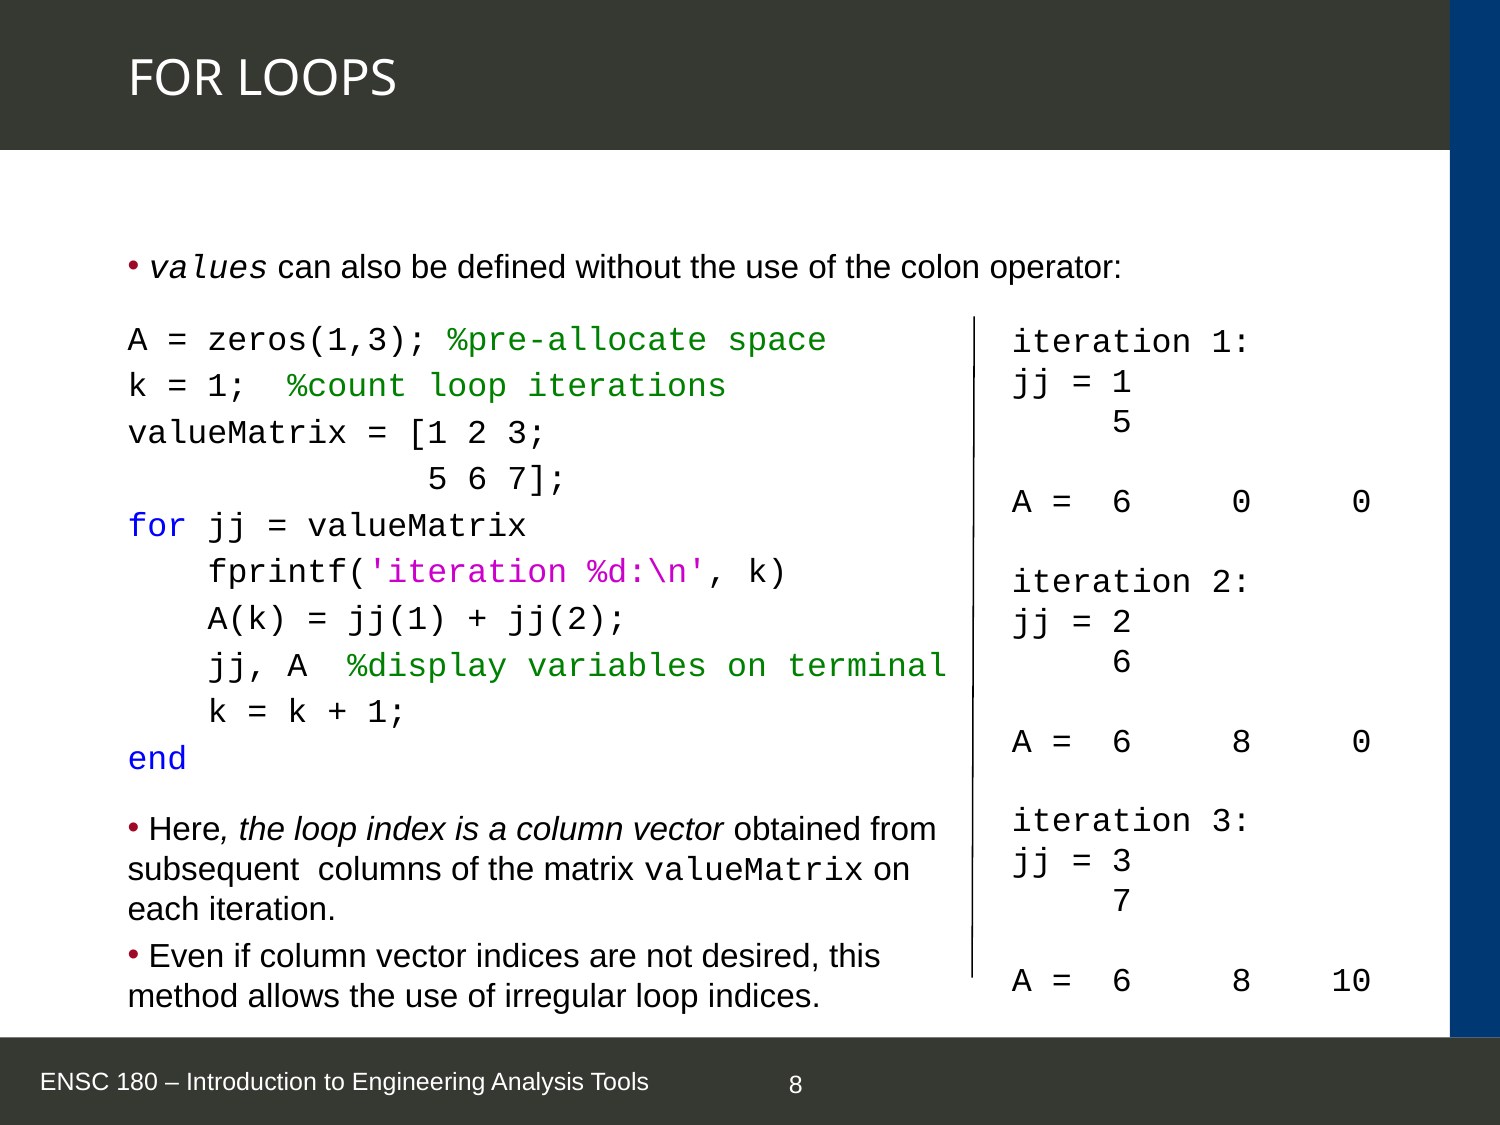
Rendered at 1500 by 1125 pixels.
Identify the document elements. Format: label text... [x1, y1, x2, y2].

footer ENSC 180 – Introduction to Engineering Analysis Tools [24, 1057, 740, 1113]
list values can also be defined without the use of the colon operator: A = zeros(1,3); %pre-allocate space k = 1; %count loop iterations valueMatrix = [1 2 3; 5 6 7]; for jj = valueMatrix fprintf('iteration %d:\n', k) A(k) = jj(1) + jj(2); jj, A %display variables on terminal k = k + 1; end Here, the loop index is a column vector obtained from subsequent columns of the matrix valueMatrix on each iteration. Even if column vector indices are not desired, this method allows the use of irregular loop indices. [112, 237, 1388, 1029]
title FOR LOOPS [112, 37, 1450, 138]
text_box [971, 316, 975, 978]
text_box iteration 1: jj = 1 5 A = 6 0 0 iteration 2: jj = 2 6 A = 6 8 0 iteration 3: jj = 3 7 A = 6 8 10 [997, 312, 1392, 1006]
